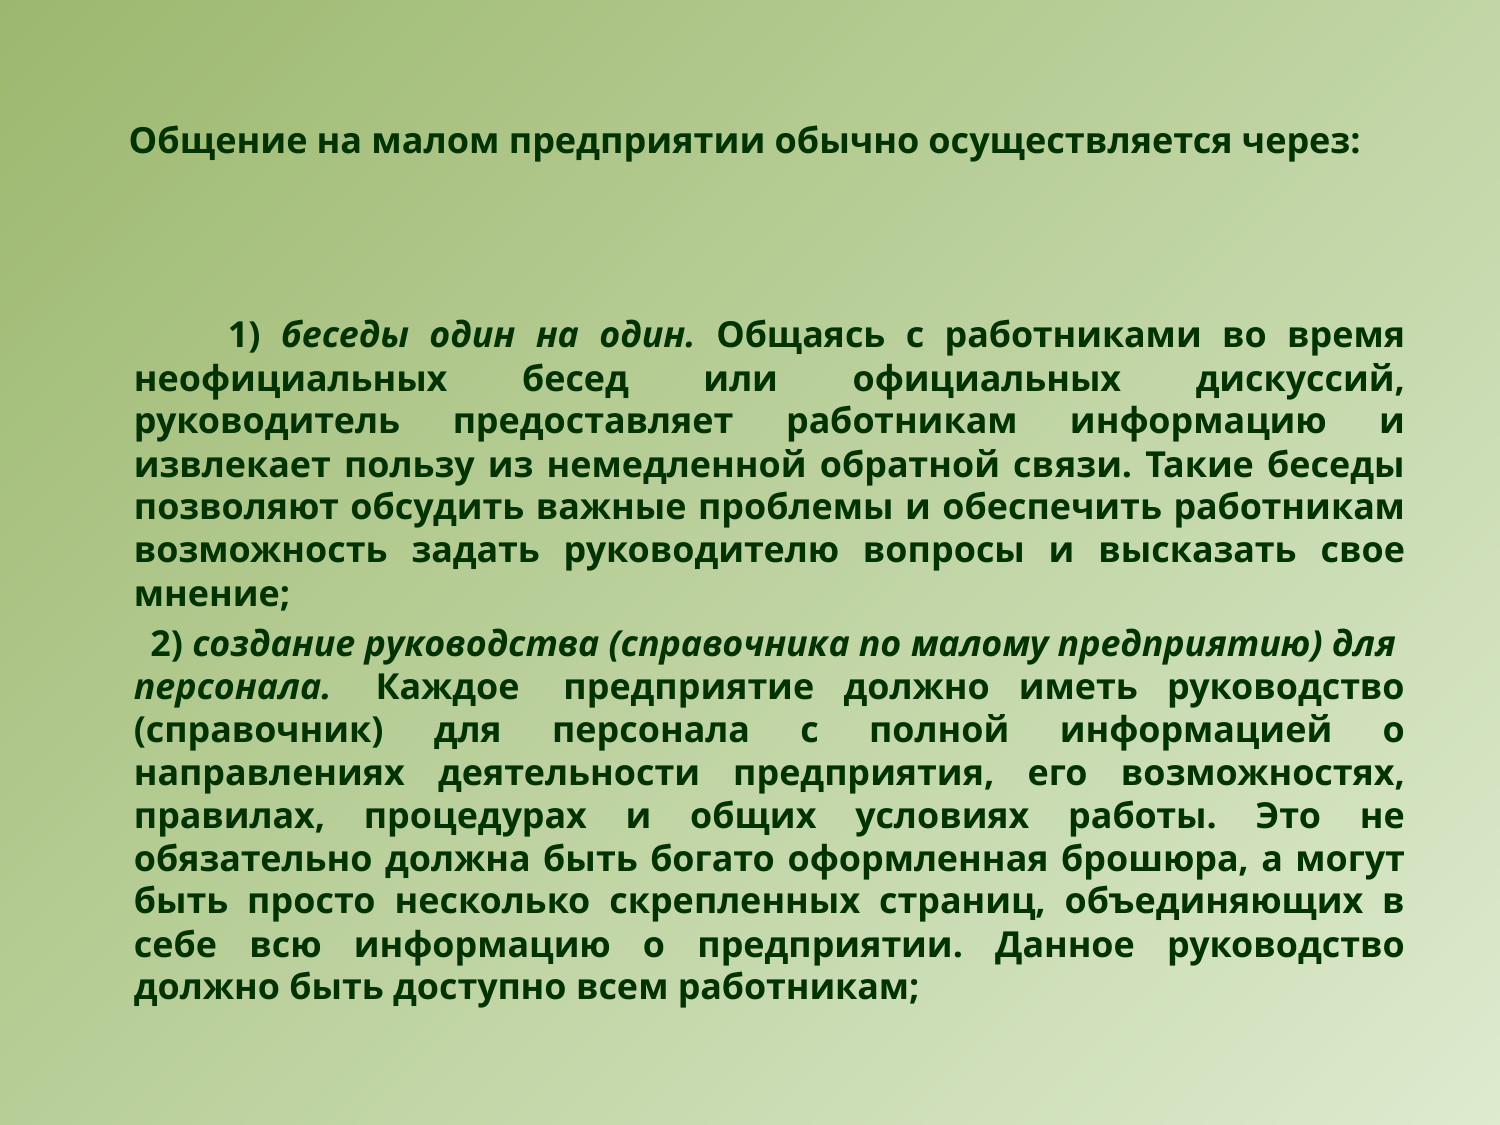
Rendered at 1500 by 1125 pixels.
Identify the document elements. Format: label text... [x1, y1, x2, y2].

list 1) беседы один на один. Общаясь с работниками во время неофициальных бесед или официальных дискуссий, руководитель предоставляет работникам информацию и извлекает пользу из немедленной обратной связи. Такие беседы позволяют обсудить важные проблемы и обеспечить работникам возможность задать руководителю вопросы и высказать свое мнение; 2) создание руководства (справочника по малому предприятию) для персонала. Каждое предприятие должно иметь руководство (справочник) для персонала с полной информацией о направлениях деятельности предприятия, его возможностях, правилах, процедурах и общих условиях работы. Это не обязательно должна быть богато оформленная брошюра, а могут быть просто несколько скрепленных страниц, объединяющих в себе всю информацию о предприятии. Данное руководство должно быть доступно всем работникам; [70, 304, 1421, 1048]
title Общение на малом предприятии обычно осуществляется через: [75, 45, 1425, 233]
